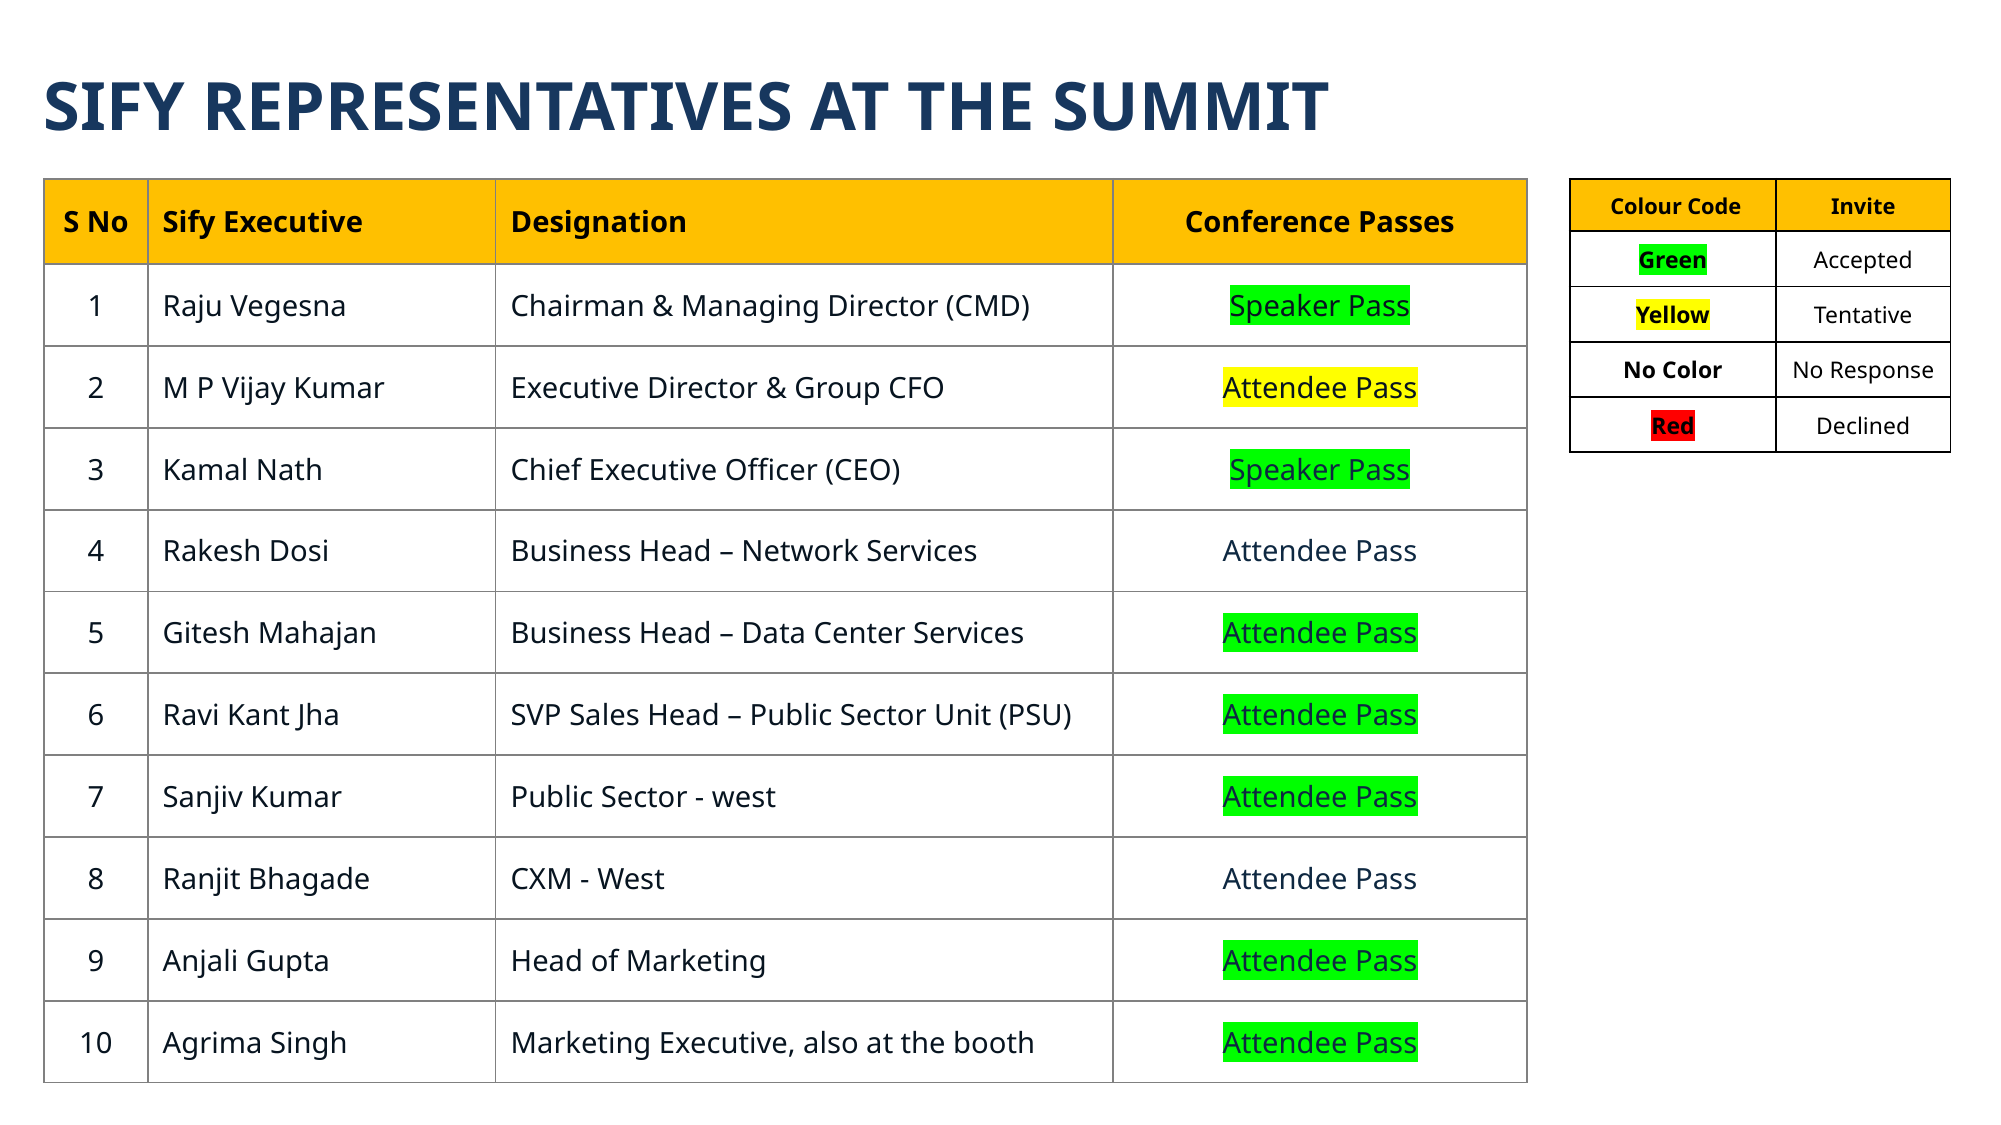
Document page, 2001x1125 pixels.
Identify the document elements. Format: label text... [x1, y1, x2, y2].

table_cell Business Head – Network Services [496, 511, 1112, 591]
table_cell Attendee Pass [1114, 592, 1526, 672]
table_header Designation [496, 180, 1112, 263]
table_cell Gitesh Mahajan [149, 592, 495, 672]
table_cell Raju Vegesna [149, 265, 495, 345]
table_cell Marketing Executive, also at the booth [496, 1002, 1112, 1082]
table_cell Public Sector - west [496, 756, 1112, 836]
table_cell Head of Marketing [496, 920, 1112, 1000]
table_cell 6 [45, 674, 147, 754]
table_cell CXM - West [496, 838, 1112, 918]
table_cell Rakesh Dosi [149, 511, 495, 591]
table_cell Red [1571, 398, 1775, 451]
table_cell Attendee Pass [1114, 511, 1526, 591]
table_cell No Response [1777, 343, 1950, 396]
table_cell Kamal Nath [149, 429, 495, 509]
table_cell Attendee Pass [1114, 347, 1526, 427]
table_cell 3 [45, 429, 147, 509]
table_cell Tentative [1777, 287, 1950, 341]
text_box SIFY REPRESENTATIVES AT THE SUMMIT [44, 56, 1872, 152]
table_cell Speaker Pass [1114, 265, 1526, 345]
table_cell Ranjit Bhagade [149, 838, 495, 918]
table_cell 1 [45, 265, 147, 345]
table_header Sify Executive [149, 180, 495, 263]
table_cell 2 [45, 347, 147, 427]
table_cell SVP Sales Head – Public Sector Unit (PSU) [496, 674, 1112, 754]
table_cell Chairman & Managing Director (CMD) [496, 265, 1112, 345]
table_cell Attendee Pass [1114, 1002, 1526, 1082]
table_cell Business Head – Data Center Services [496, 592, 1112, 672]
table_cell Chief Executive Officer (CEO) [496, 429, 1112, 509]
table_header Invite [1777, 180, 1950, 230]
table_header S No [45, 180, 147, 263]
table_cell Attendee Pass [1114, 920, 1526, 1000]
table_cell Yellow [1571, 287, 1775, 341]
table_cell Sanjiv Kumar [149, 756, 495, 836]
table_cell Attendee Pass [1114, 756, 1526, 836]
table_cell Speaker Pass [1114, 429, 1526, 509]
table_cell No Color [1571, 343, 1775, 396]
table_cell Attendee Pass [1114, 674, 1526, 754]
table_cell M P Vijay Kumar [149, 347, 495, 427]
table_cell 8 [45, 838, 147, 918]
table_cell Accepted [1777, 232, 1950, 286]
table_cell 9 [45, 920, 147, 1000]
table_cell Attendee Pass [1114, 838, 1526, 918]
table_cell Anjali Gupta [149, 920, 495, 1000]
table_cell Green [1571, 232, 1775, 286]
table_cell Agrima Singh [149, 1002, 495, 1082]
table_cell Declined [1777, 398, 1950, 451]
table_cell Executive Director & Group CFO [496, 347, 1112, 427]
table_cell 4 [45, 511, 147, 591]
table_header Colour Code [1571, 180, 1775, 230]
table_cell 5 [45, 592, 147, 672]
table_cell 10 [45, 1002, 147, 1082]
table_header Conference Passes [1114, 180, 1526, 263]
table_cell Ravi Kant Jha [149, 674, 495, 754]
table_cell 7 [45, 756, 147, 836]
